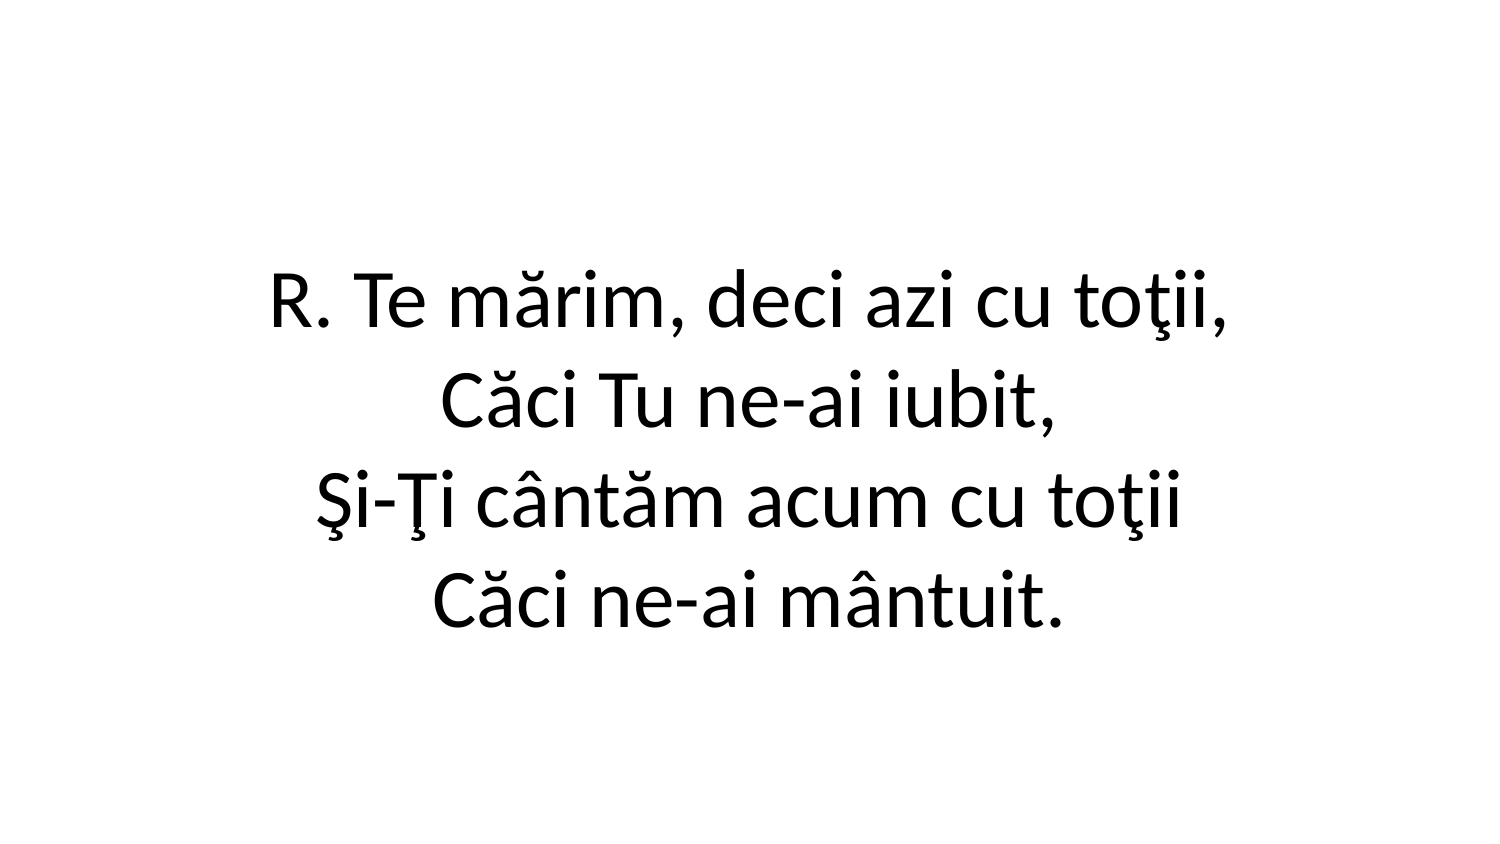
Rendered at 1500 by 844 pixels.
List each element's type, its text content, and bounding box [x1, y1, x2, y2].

text_box R. Te mărim, deci azi cu toţii, Căci Tu ne-ai iubit, Şi-Ţi cântăm acum cu toţii Căci ne-ai mântuit. [253, 192, 1247, 652]
